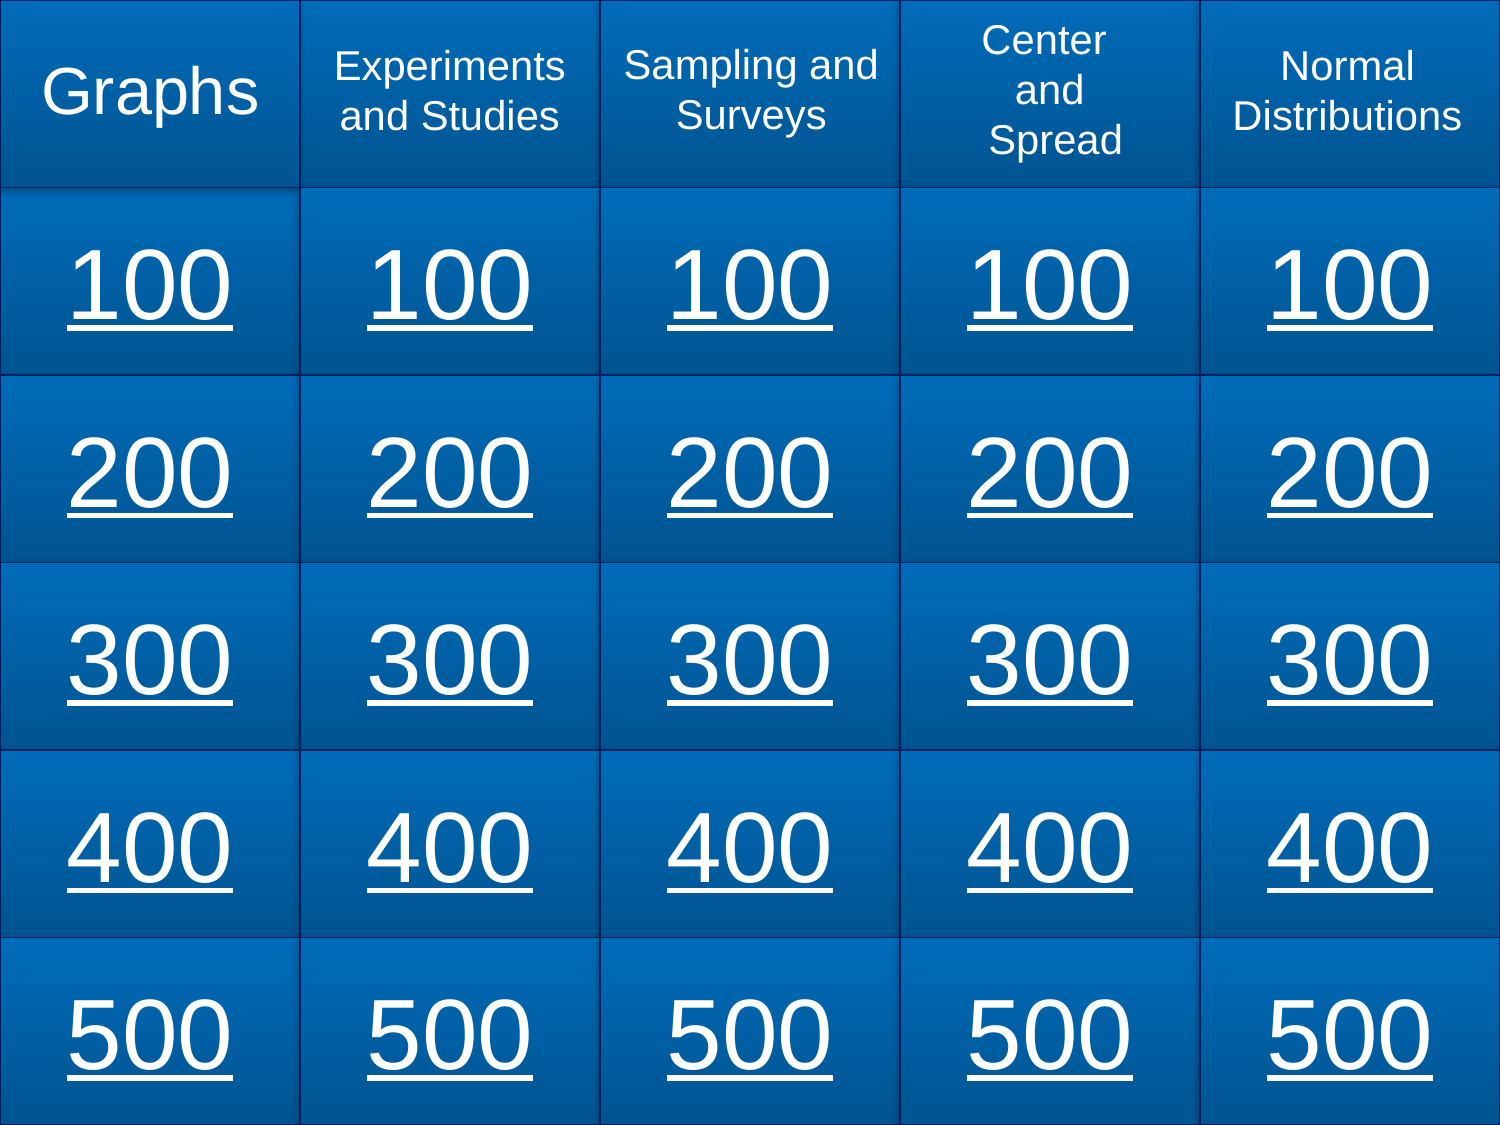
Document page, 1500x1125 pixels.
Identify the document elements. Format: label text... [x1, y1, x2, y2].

text_box 100 [0, 212, 299, 348]
text_box 400 [0, 774, 299, 910]
text_box 100 [899, 212, 1199, 348]
text_box Normal Distributions [1197, 31, 1498, 147]
text_box 500 [899, 962, 1199, 1098]
text_box 100 [1199, 212, 1500, 348]
text_box Sampling and Surveys [601, 30, 899, 145]
text_box 300 [899, 587, 1199, 723]
text_box 200 [600, 399, 900, 535]
text_box 400 [899, 774, 1199, 910]
text_box 400 [1199, 774, 1500, 910]
text_box 500 [299, 962, 599, 1098]
text_box 200 [1200, 399, 1500, 535]
text_box Center and Spread [899, 5, 1200, 170]
text_box Experiments and Studies [299, 31, 600, 147]
text_box 500 [1199, 962, 1500, 1098]
text_box 500 [599, 962, 899, 1098]
text_box 300 [1199, 587, 1500, 723]
text_box 400 [599, 774, 899, 910]
text_box 100 [599, 212, 899, 348]
text_box 200 [900, 399, 1200, 535]
text_box 500 [0, 962, 299, 1098]
text_box 300 [0, 587, 299, 723]
text_box 200 [299, 399, 600, 535]
text_box 100 [299, 212, 599, 348]
text_box 400 [299, 774, 599, 910]
text_box 200 [0, 399, 299, 535]
text_box 300 [299, 587, 599, 723]
text_box Graphs [0, 40, 299, 136]
text_box 300 [599, 587, 899, 723]
